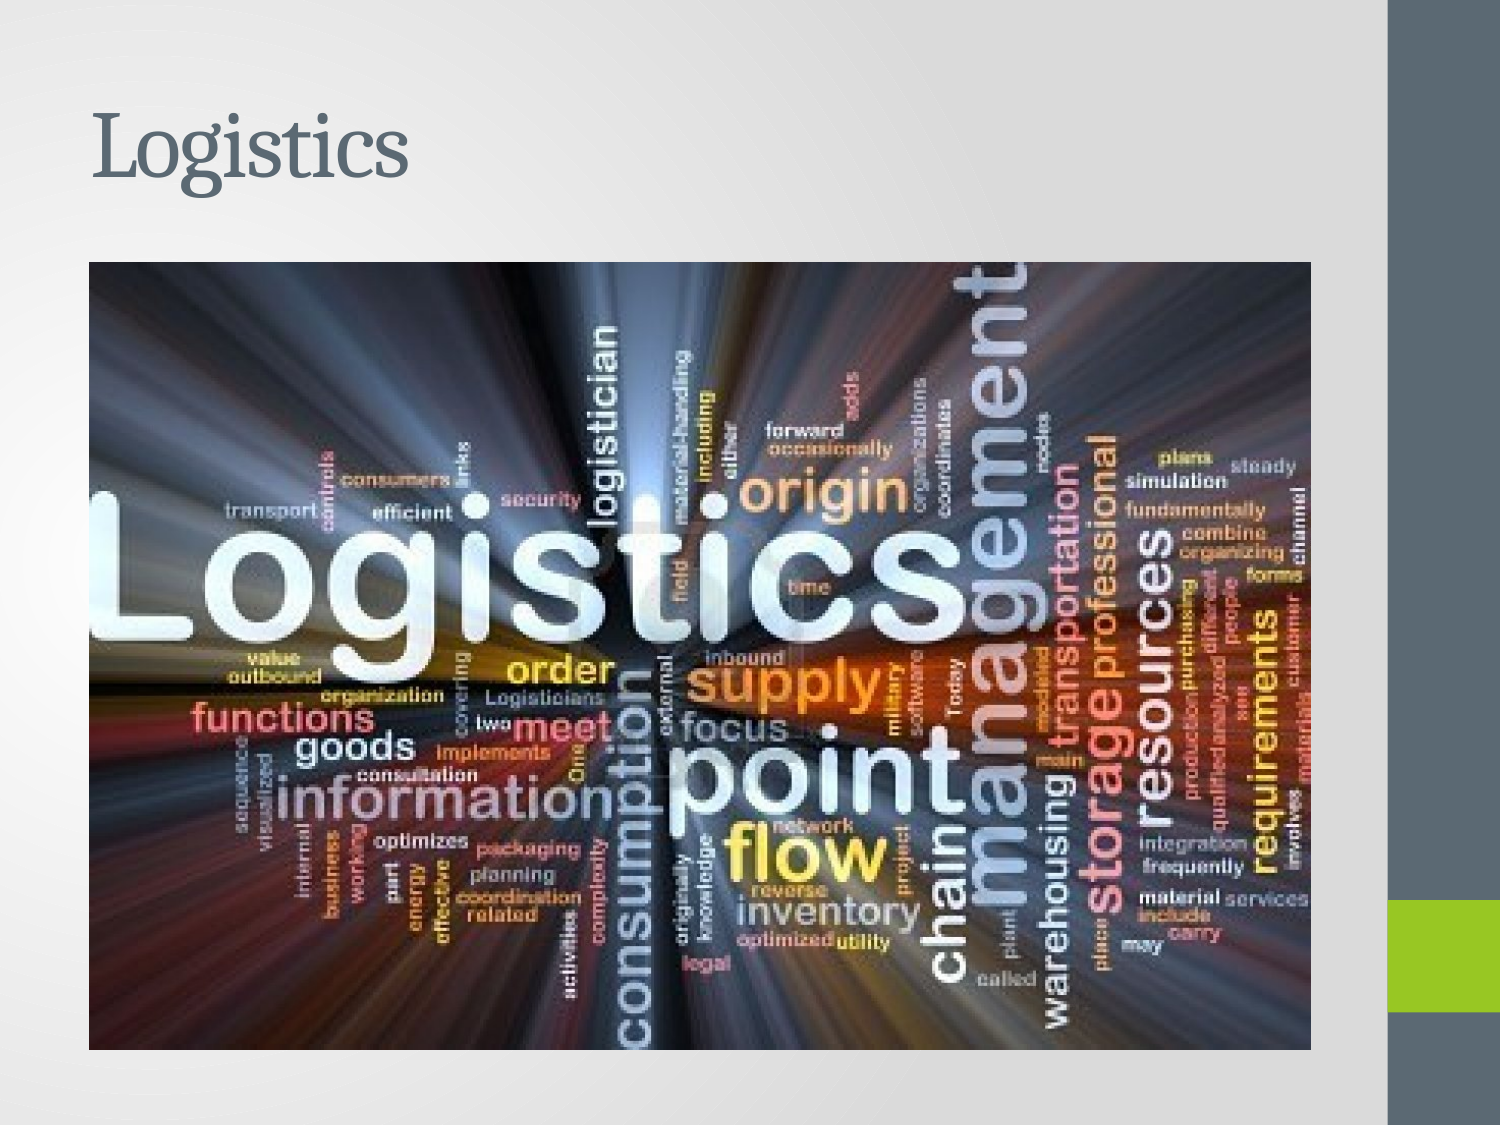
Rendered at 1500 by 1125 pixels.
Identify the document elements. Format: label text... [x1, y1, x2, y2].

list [88, 261, 1311, 1051]
title Logistics [75, 45, 1325, 233]
